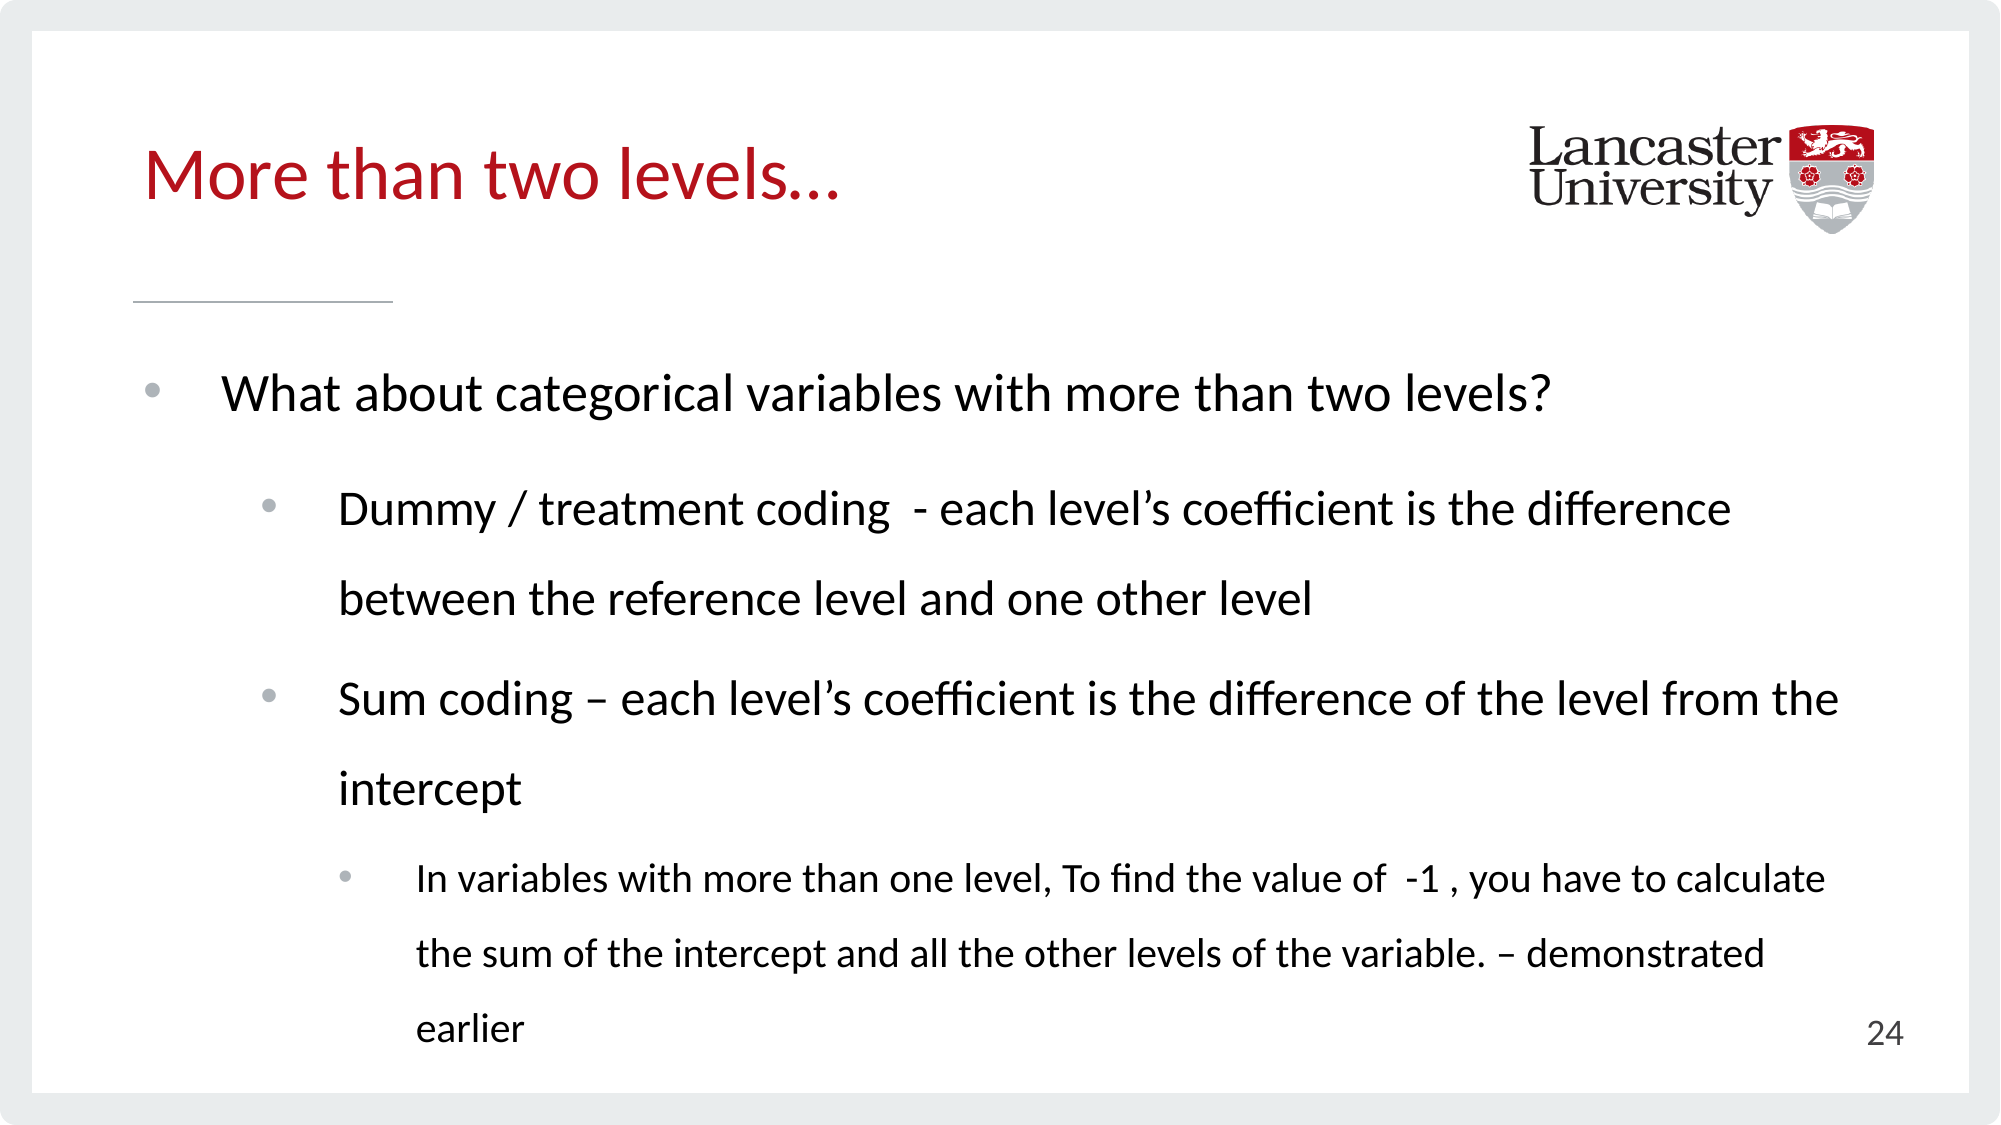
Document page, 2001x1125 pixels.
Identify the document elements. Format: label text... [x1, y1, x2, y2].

slide_number 24 [1468, 1001, 1919, 1061]
title More than two levels… [128, 78, 1448, 279]
list What about categorical variables with more than two levels? Dummy / treatment coding - each level’s coefficient is the difference between the reference level and one other level Sum coding – each level’s coefficient is the difference of the level from the intercept In variables with more than one level, To find the value of -1 , you have to calculate the sum of the intercept and all the other levels of the variable. – demonstrated earlier [129, 317, 1865, 1074]
